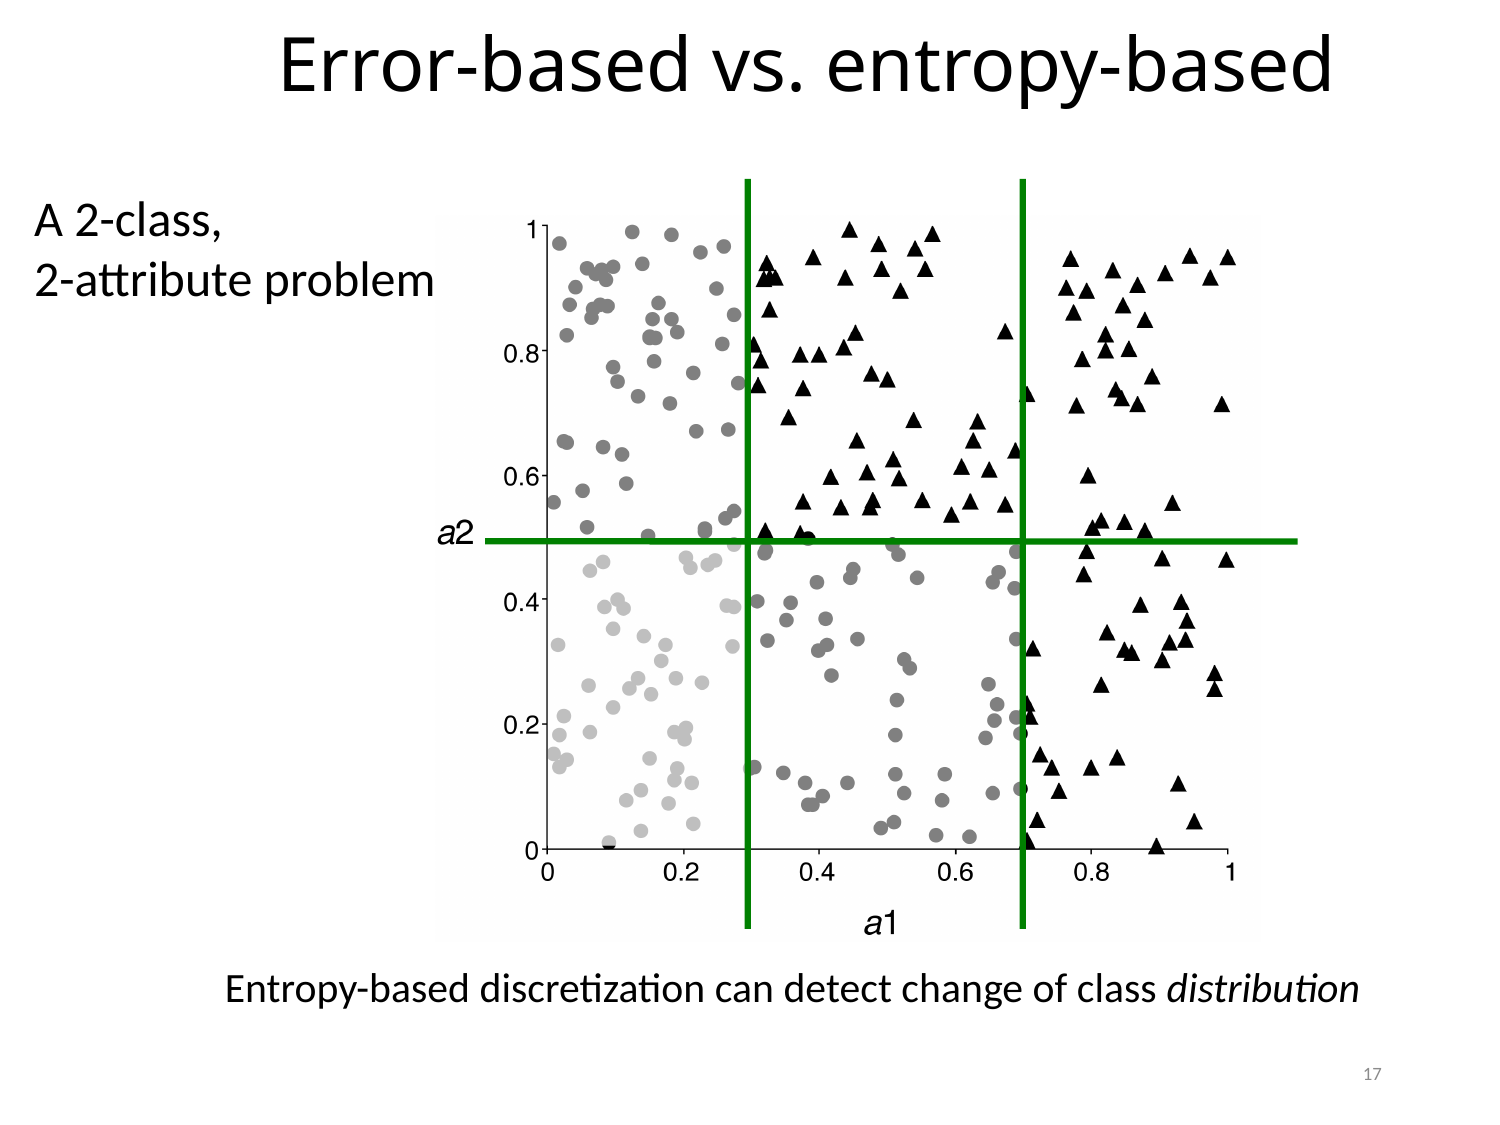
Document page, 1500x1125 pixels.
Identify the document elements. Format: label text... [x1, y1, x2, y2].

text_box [160, 220, 172, 854]
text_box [172, 178, 1423, 1004]
slide_number 17 [1059, 1042, 1397, 1103]
text_box A 2-class, 2-attribute problem [19, 178, 172, 314]
title Error-based vs. entropy-based [262, 0, 1500, 148]
